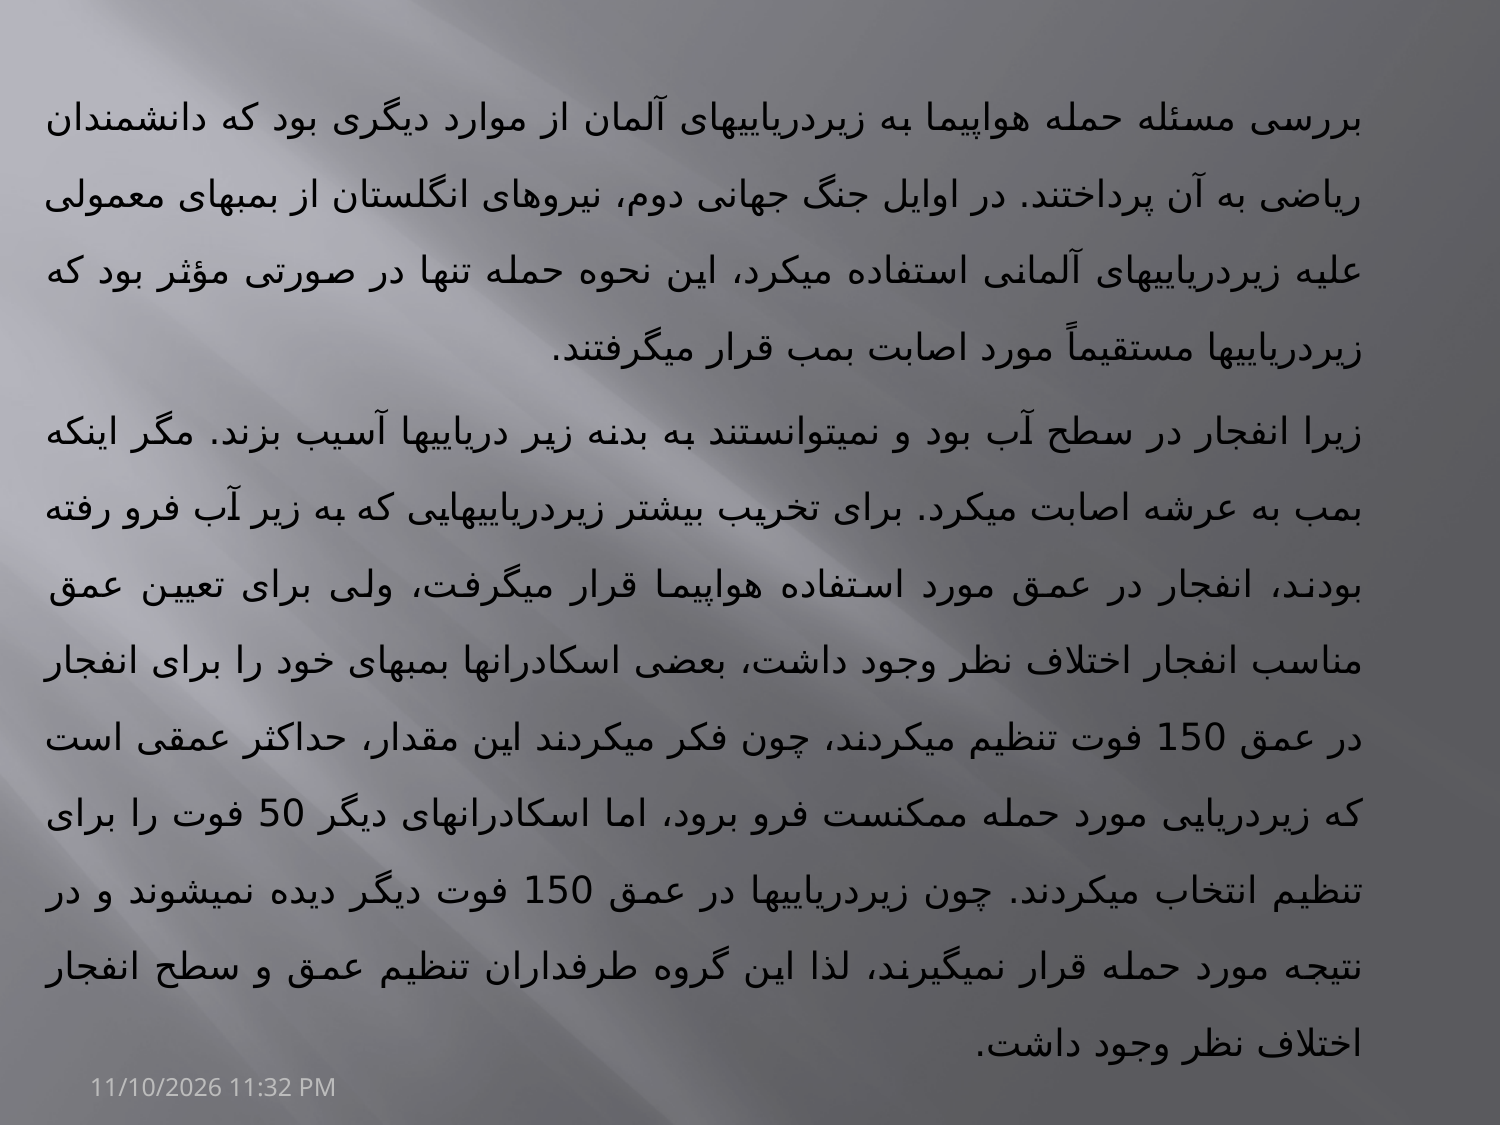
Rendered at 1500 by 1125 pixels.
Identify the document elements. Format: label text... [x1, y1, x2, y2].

slide_number 20/مارس/1 [75, 1052, 425, 1113]
list بررسی مسئله حمله هواپیما به زیردریایی­های آلمان از موارد دیگری بود که دانشمندان ریاضی به آن پرداختند. در اوایل جنگ جهانی دوم، نیروهای انگلستان از بمب­های معمولی علیه زیردریایی­های آلمانی استفاده می­کرد، این نحوه حمله تنها در صورتی مؤثر بود که زیردریایی­ها مستقیماً مورد اصابت بمب قرار می­گرفتند. زیرا انفجار در سطح آب بود و نمی­توانستند به بدنه زیر دریایی­ها آسیب بزند. مگر اینکه بمب به عرشه اصابت می­کرد. برای تخریب بیشتر زیردریایی­هایی که به زیر آب فرو رفته بودند، انفجار در عمق مورد استفاده هواپیما قرار می­گرفت، ولی برای تعیین عمق مناسب انفجار اختلاف نظر وجود داشت، بعضی اسکادران­ها بمب­های خود را برای انفجار در عمق 150 فوت تنظیم می­کردند، چون فکر می­کردند این مقدار، حداکثر عمقی است که زیردریایی مورد حمله ممکنست فرو برود، اما اسکادران­های دیگر 50 فوت را برای تنظیم انتخاب می­کردند. چون زیردریایی­ها در عمق 150 فوت دیگر دیده نمی­شوند و در نتیجه مورد حمله قرار نمی­گیرند، لذا این گروه طرفداران تنظیم عمق و سطح انفجار اختلاف نظر وجود داشت. [29, 54, 1459, 1083]
